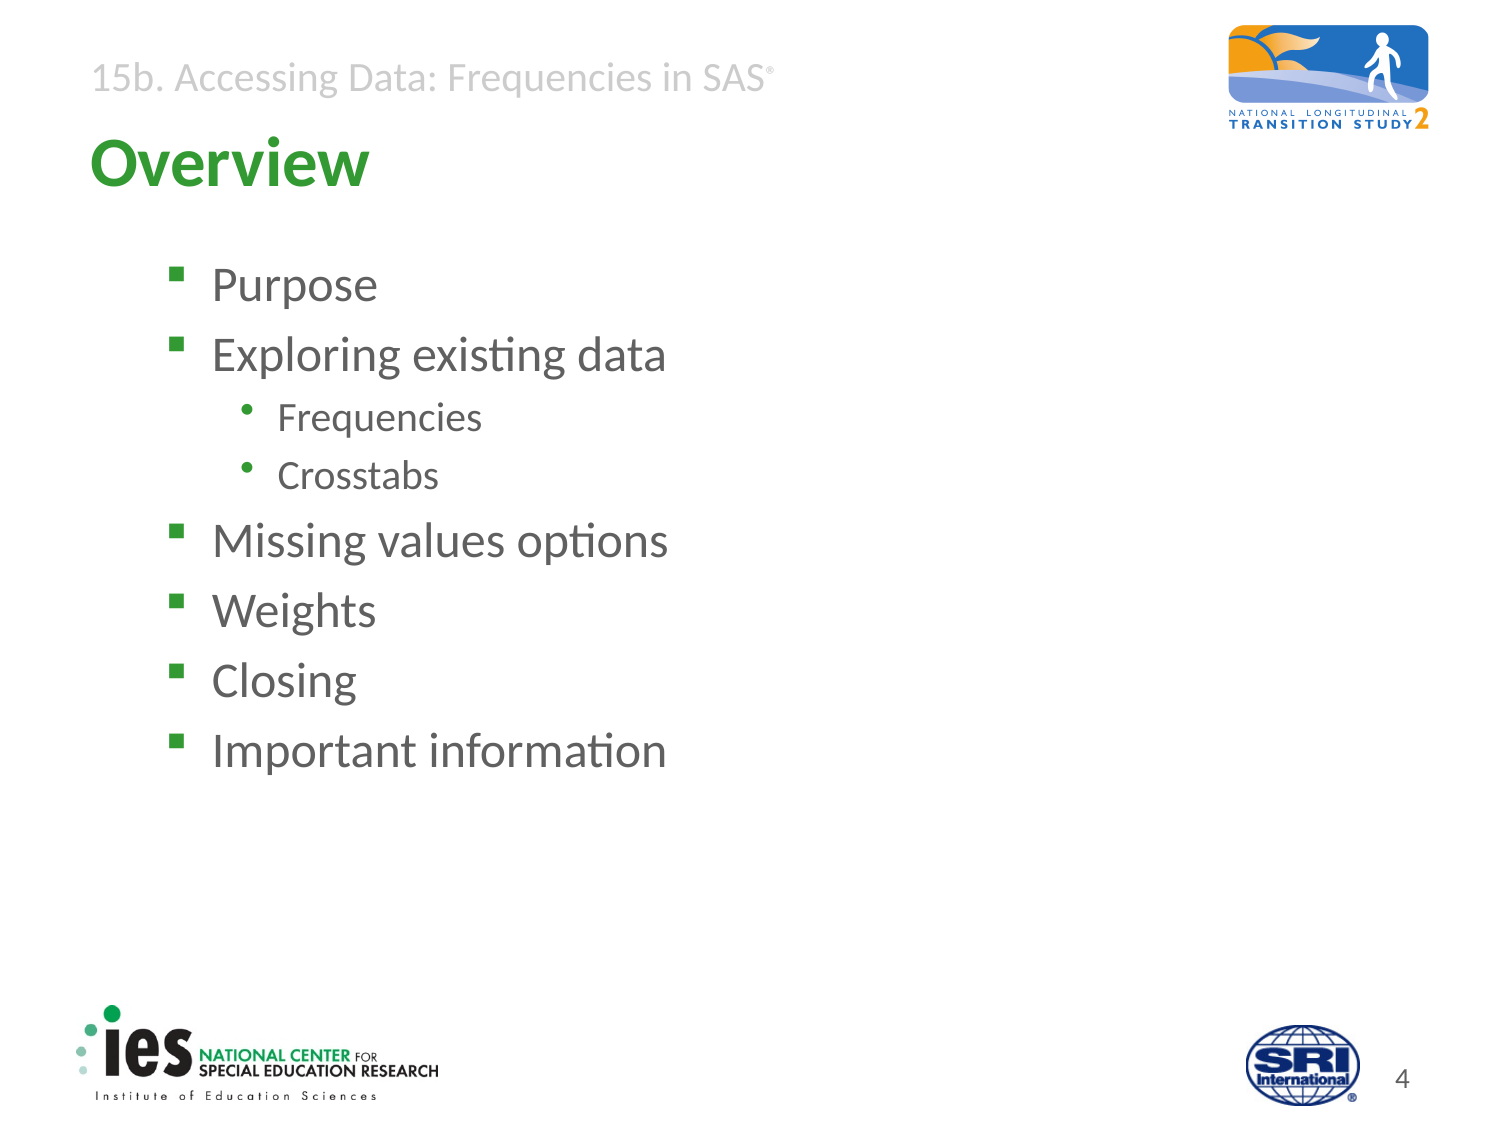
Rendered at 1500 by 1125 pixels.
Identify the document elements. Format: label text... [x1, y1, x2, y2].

title Overview [74, 90, 1426, 226]
slide_number 3 [1321, 1051, 1426, 1125]
picture [76, 1005, 438, 1100]
picture [1246, 1025, 1360, 1106]
list Purpose Exploring existing data Frequencies Crosstabs Missing values options Weights Closing Important information [74, 243, 1426, 987]
